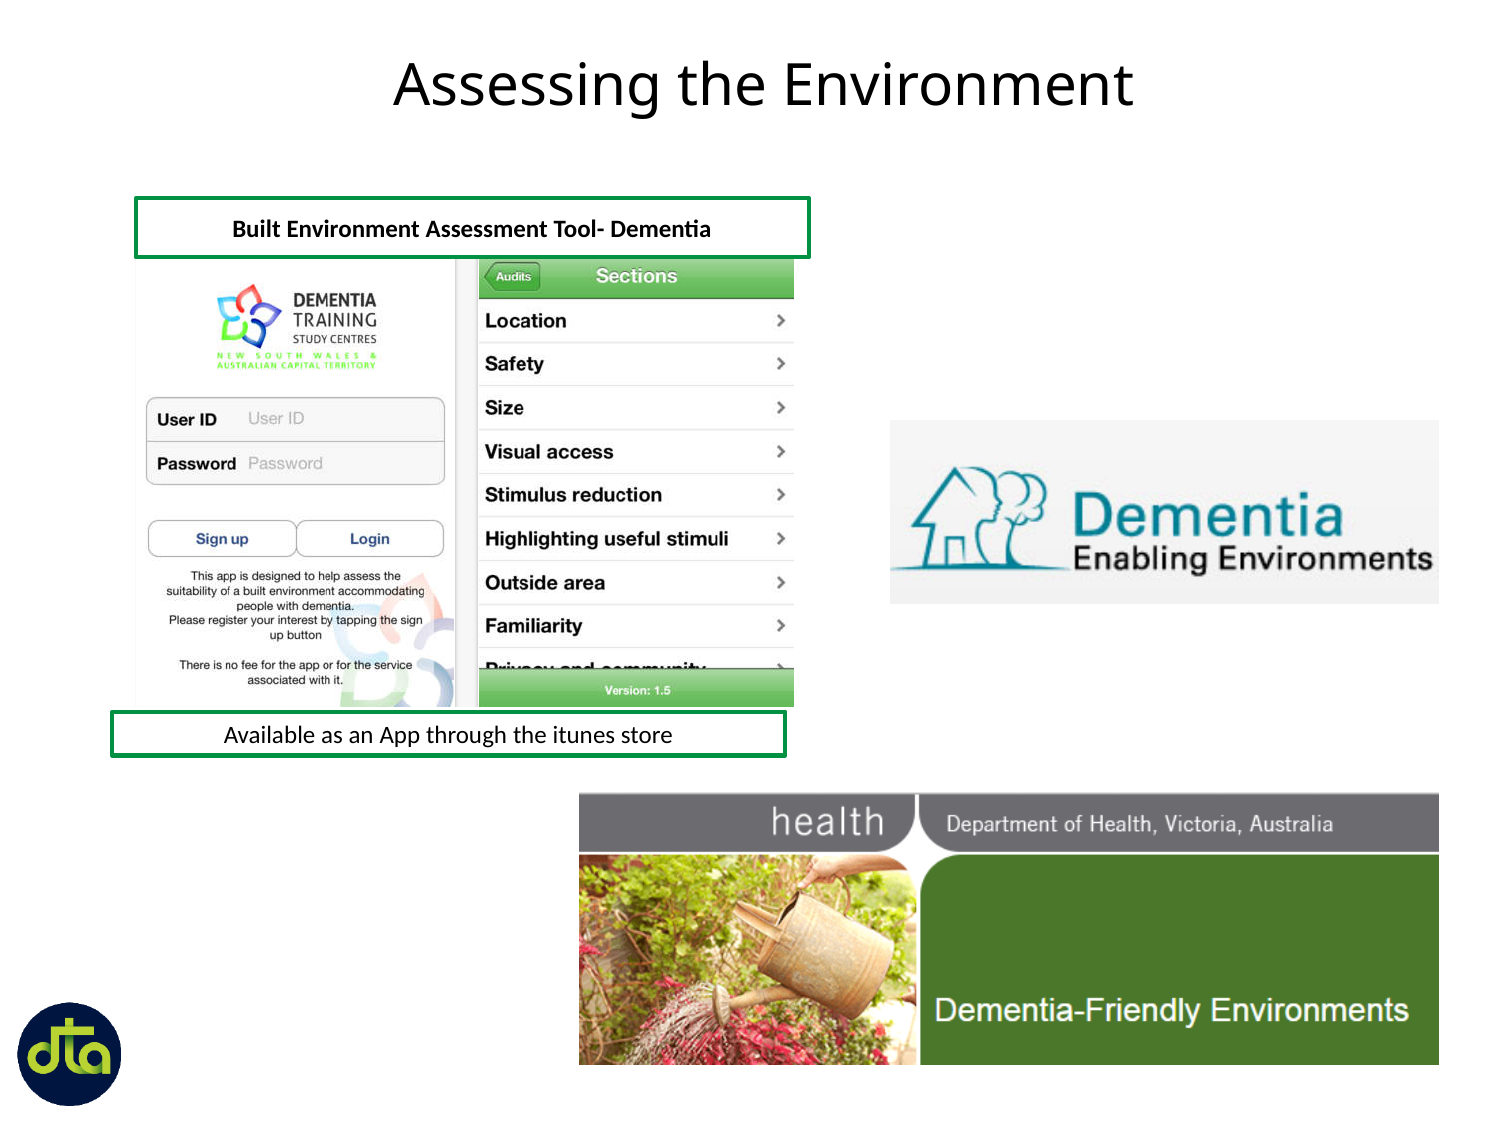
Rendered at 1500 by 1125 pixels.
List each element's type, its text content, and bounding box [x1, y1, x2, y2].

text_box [111, 198, 810, 756]
picture [17, 1002, 121, 1106]
picture [579, 792, 1439, 1065]
text_box Assessing the Environment [88, 27, 1439, 138]
picture [890, 420, 1439, 604]
